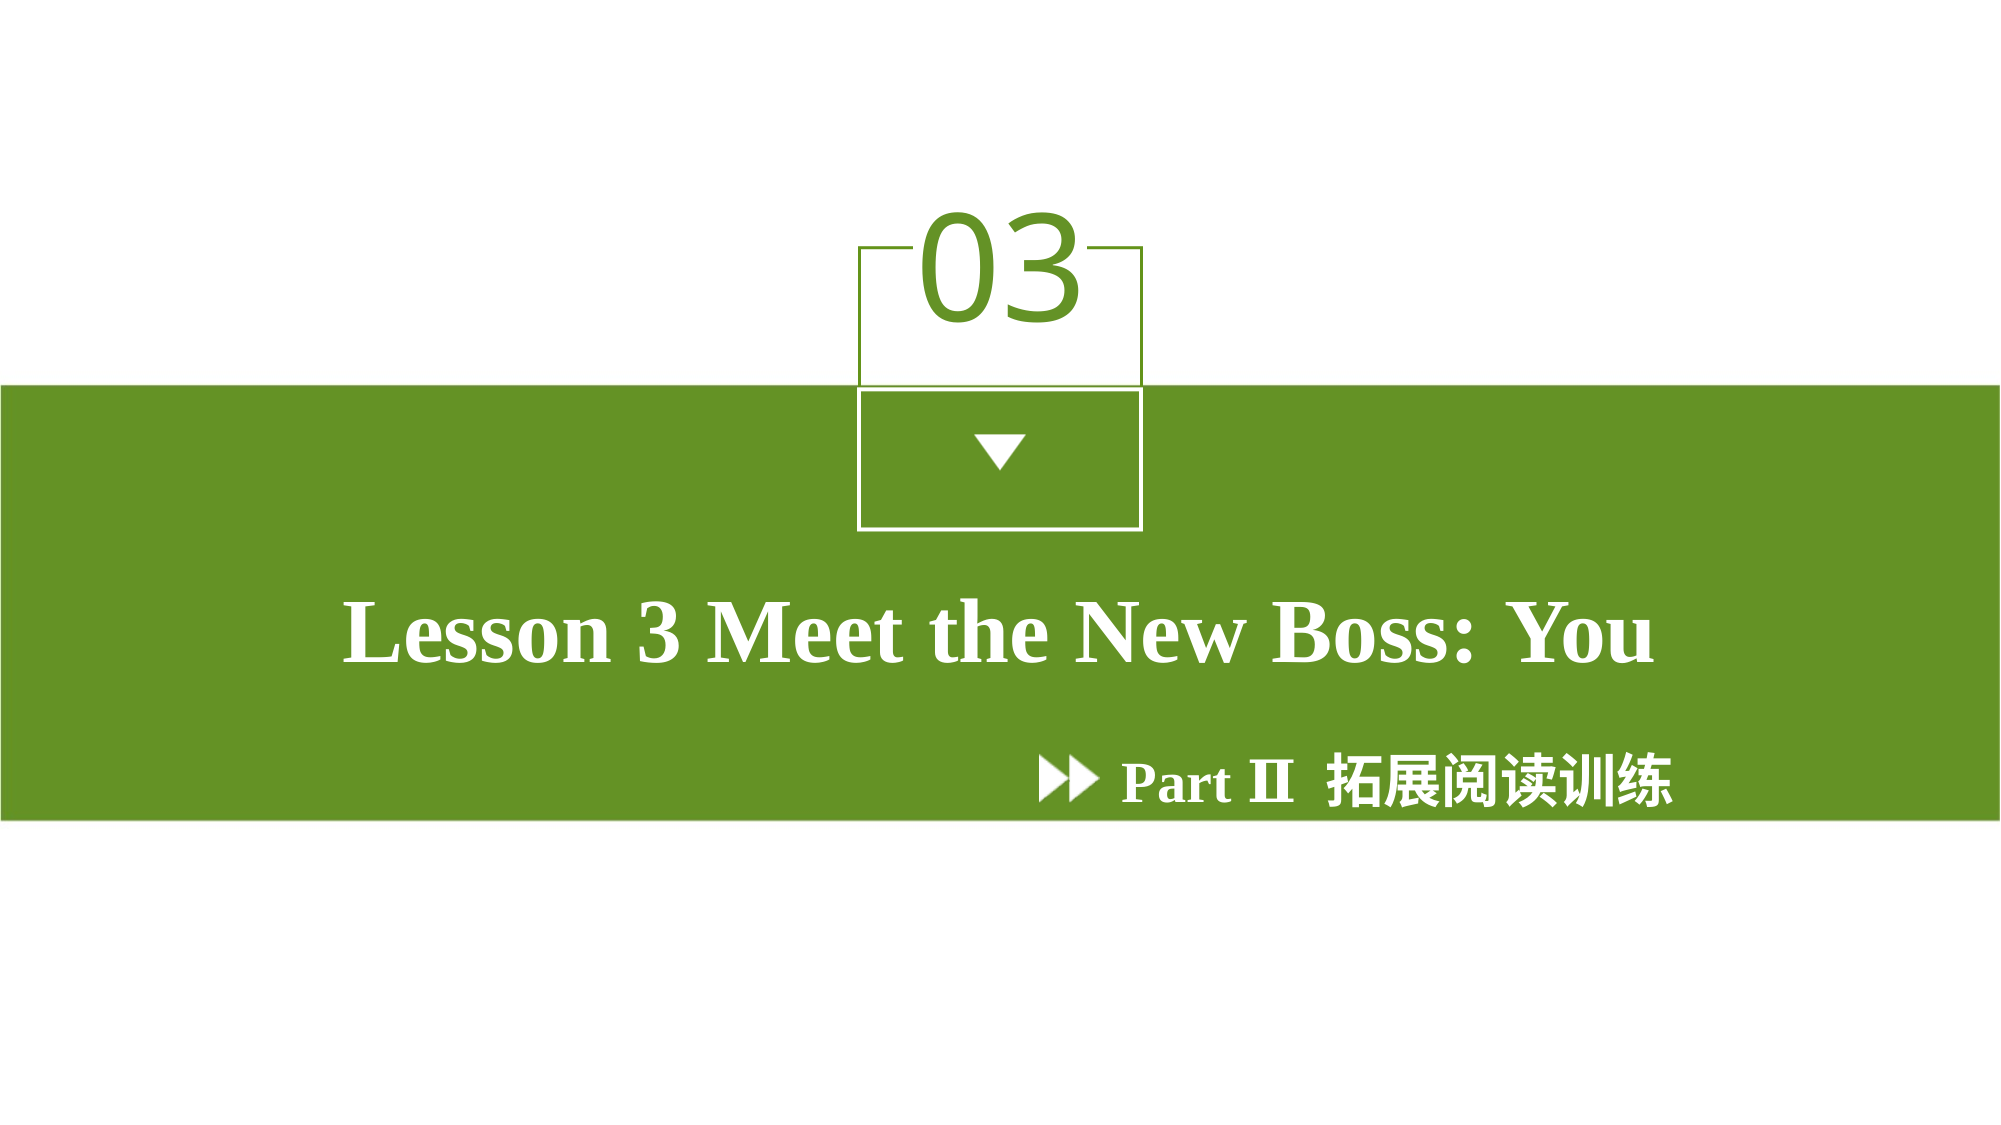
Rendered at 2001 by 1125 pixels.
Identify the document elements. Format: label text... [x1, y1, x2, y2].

text_box Lesson 3 Meet the New Boss: You [0, 518, 2000, 732]
picture [0, 732, 2000, 1125]
picture [0, 0, 2000, 518]
text_box Part Ⅱ 拓展阅读训练 [1121, 738, 1997, 821]
text_box 03 [896, 171, 1106, 353]
